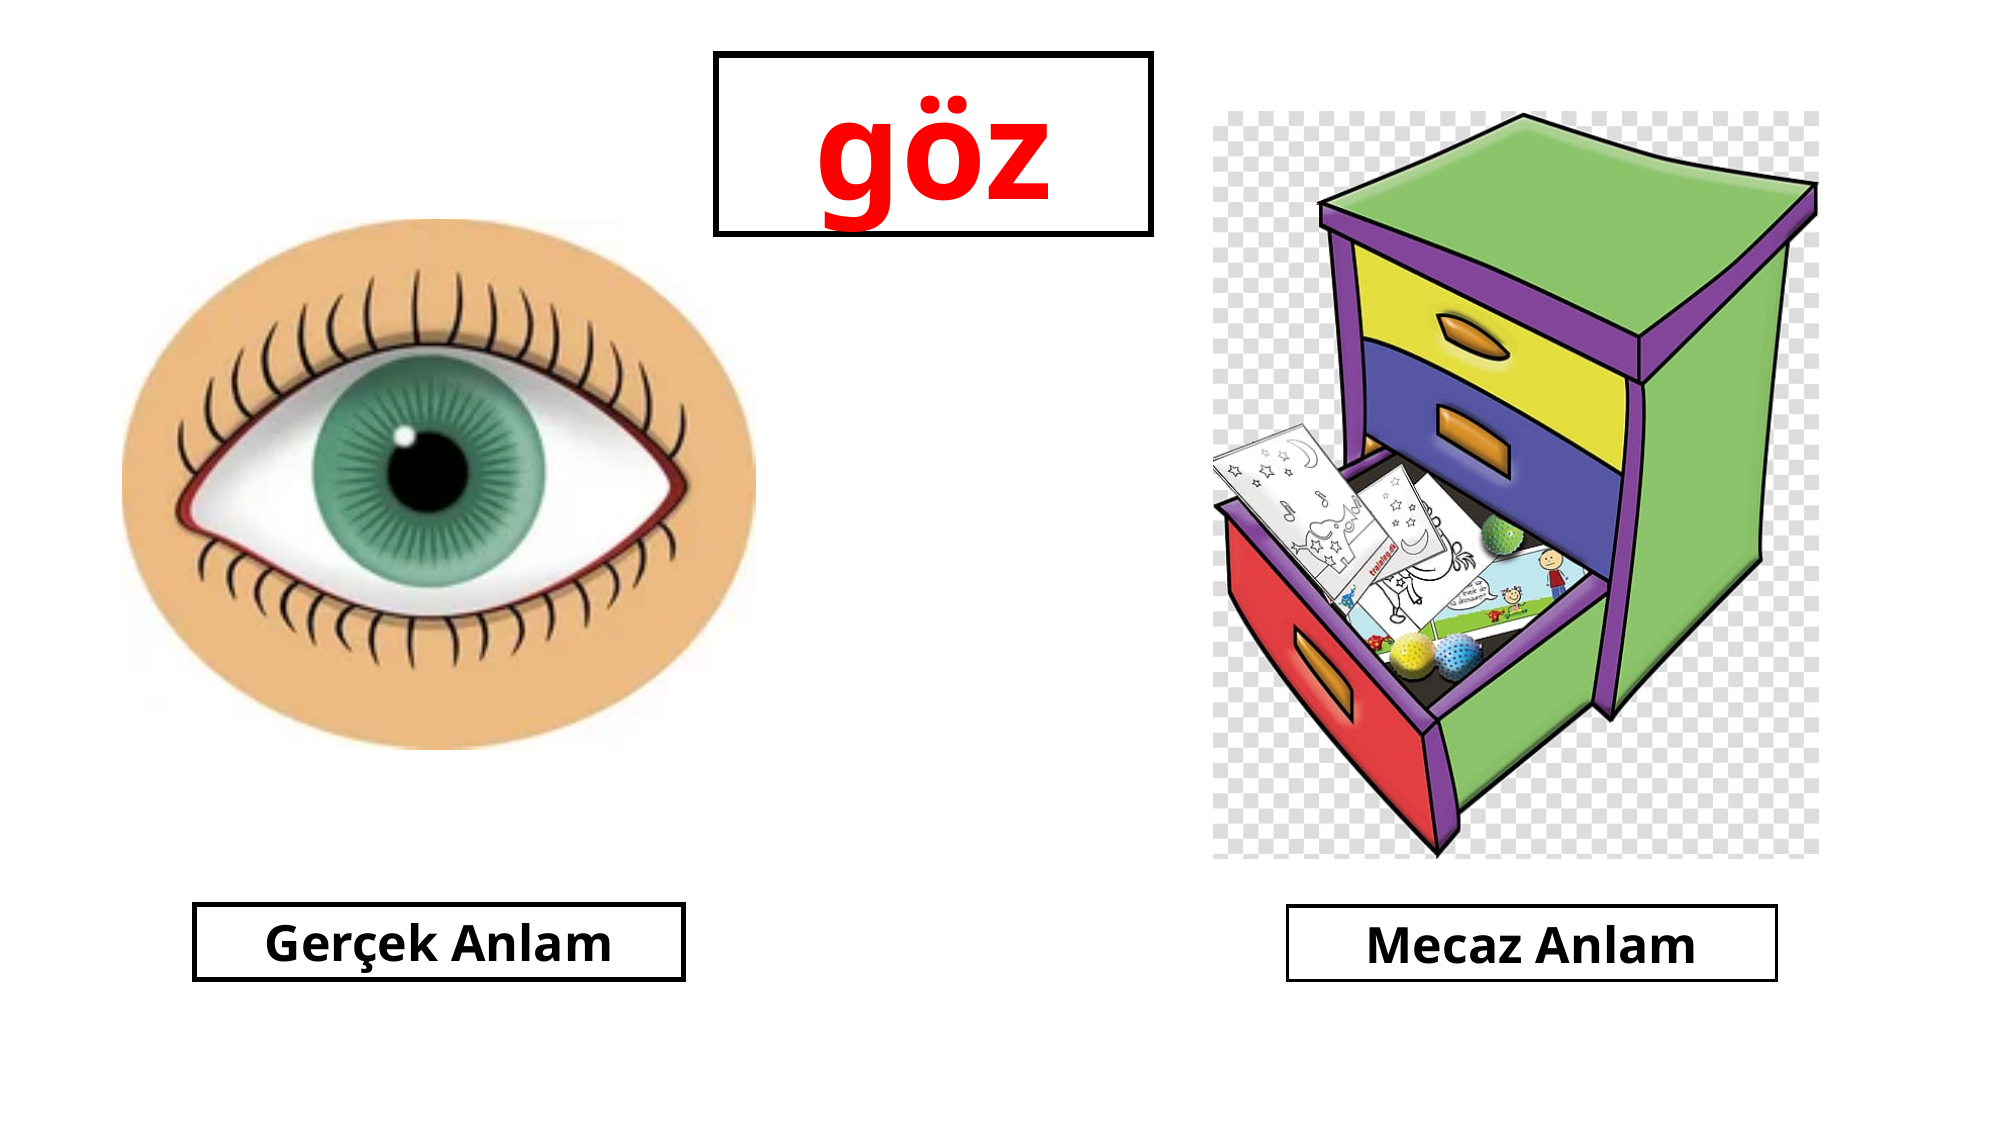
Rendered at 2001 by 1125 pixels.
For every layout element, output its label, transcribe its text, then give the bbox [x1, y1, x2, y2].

text_box Gerçek Anlam [193, 903, 685, 980]
picture [1213, 111, 1819, 859]
picture [122, 219, 756, 750]
text_box Mecaz Anlam [1286, 905, 1777, 982]
text_box göz [715, 54, 1152, 235]
